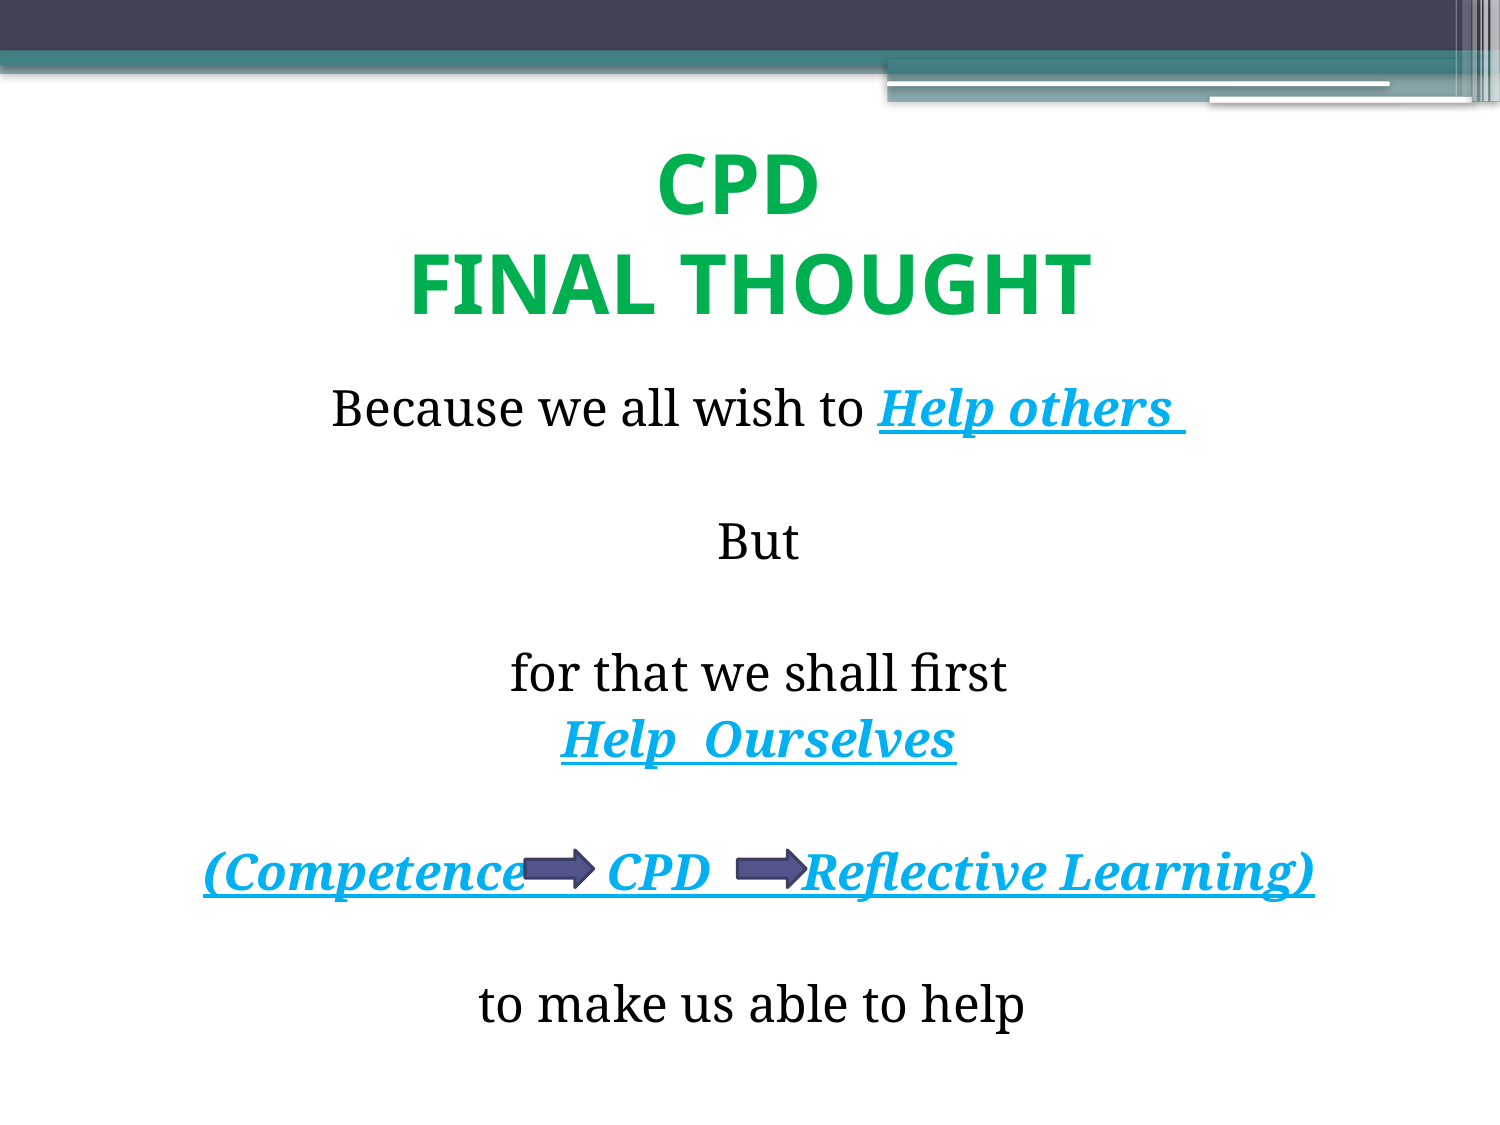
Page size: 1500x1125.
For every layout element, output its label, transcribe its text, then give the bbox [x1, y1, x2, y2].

list Because we all wish to Help others But for that we shall first Help Ourselves (Competence CPD Reflective Learning) to make us able to help [0, 368, 1500, 1125]
text_box [735, 848, 808, 889]
title CPD FINAL THOUGHT [74, 99, 1426, 363]
text_box [523, 848, 595, 889]
